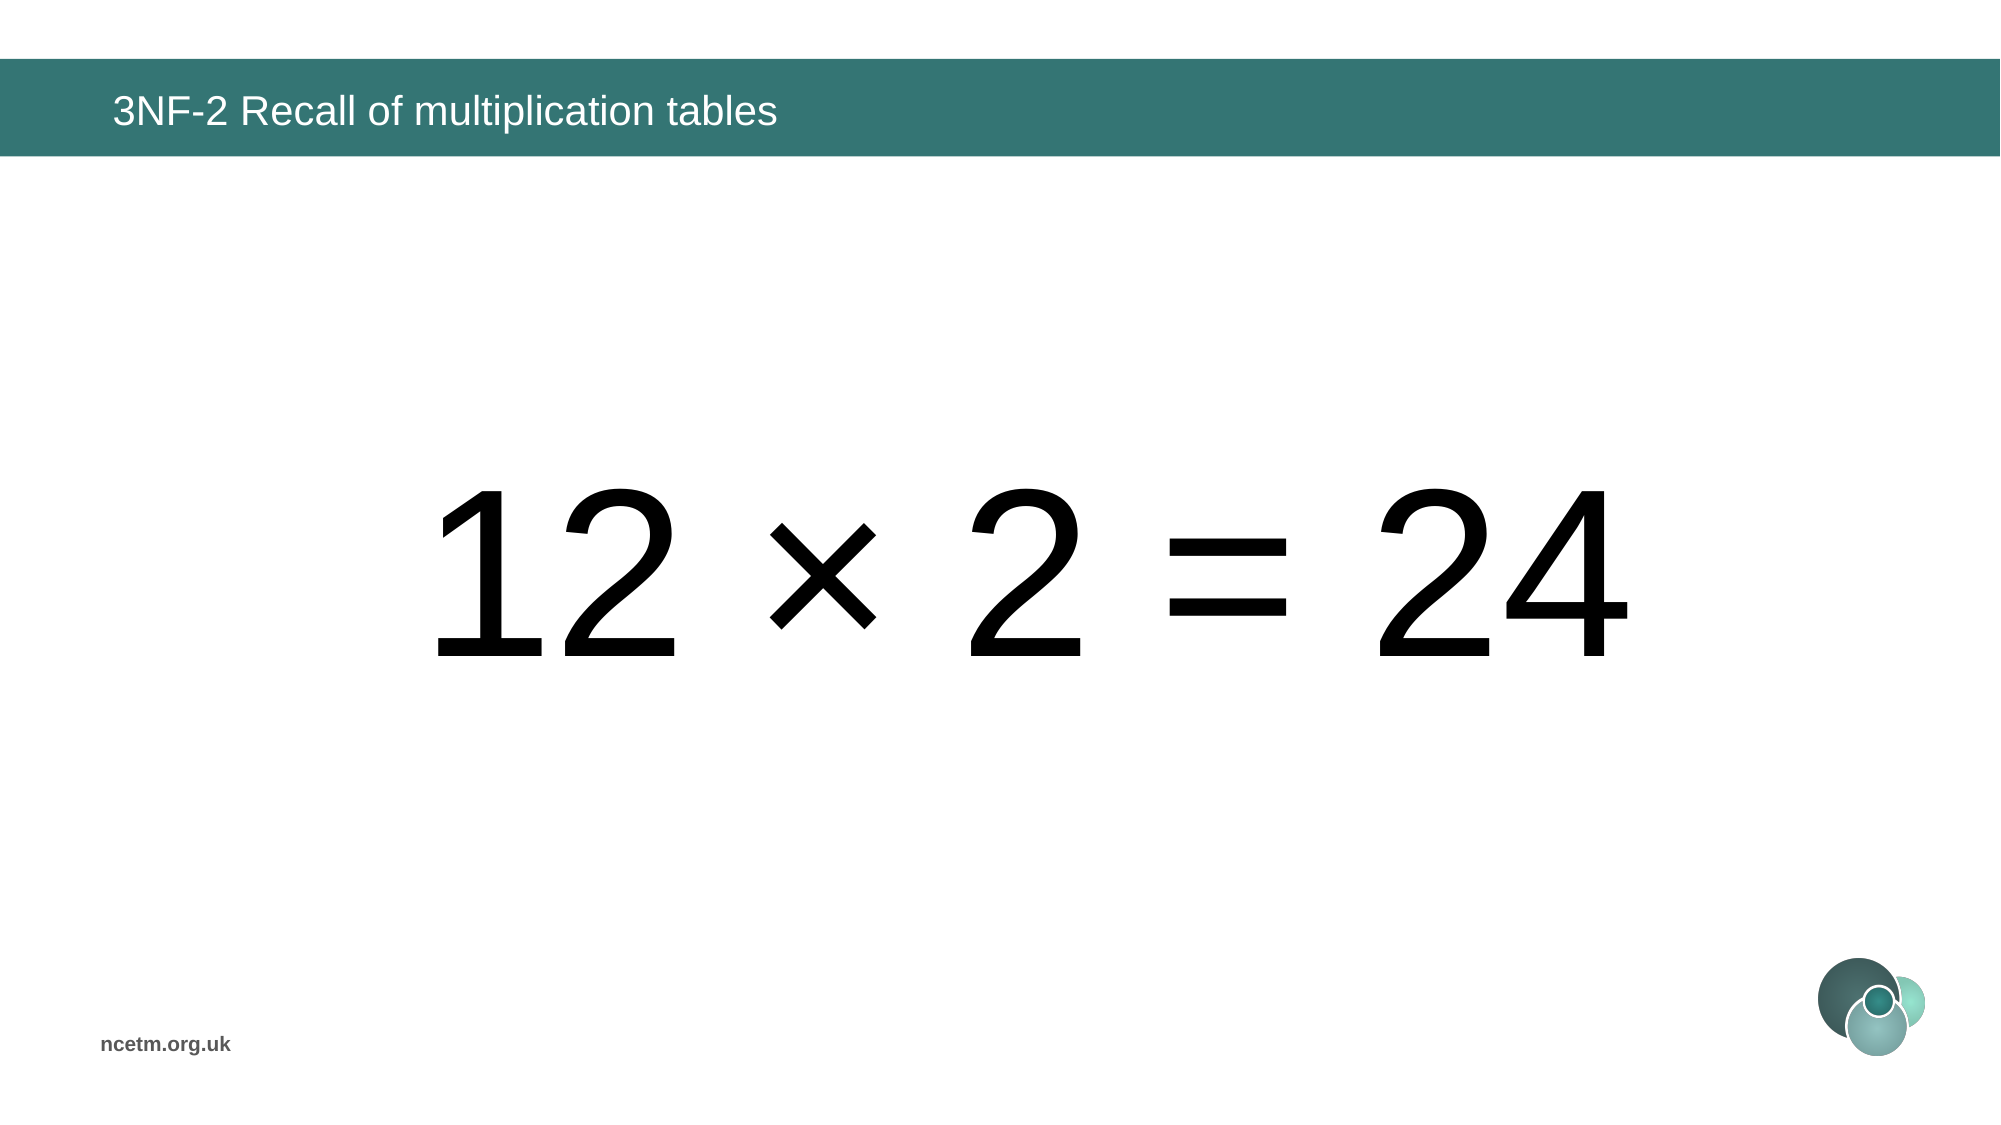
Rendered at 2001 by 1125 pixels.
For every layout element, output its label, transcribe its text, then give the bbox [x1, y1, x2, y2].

text_box 12 × 2 = [405, 409, 1354, 712]
title 3NF-2 Recall of multiplication tables [97, 76, 1945, 147]
picture [1818, 958, 1925, 1056]
text_box 24 [1354, 409, 1651, 712]
